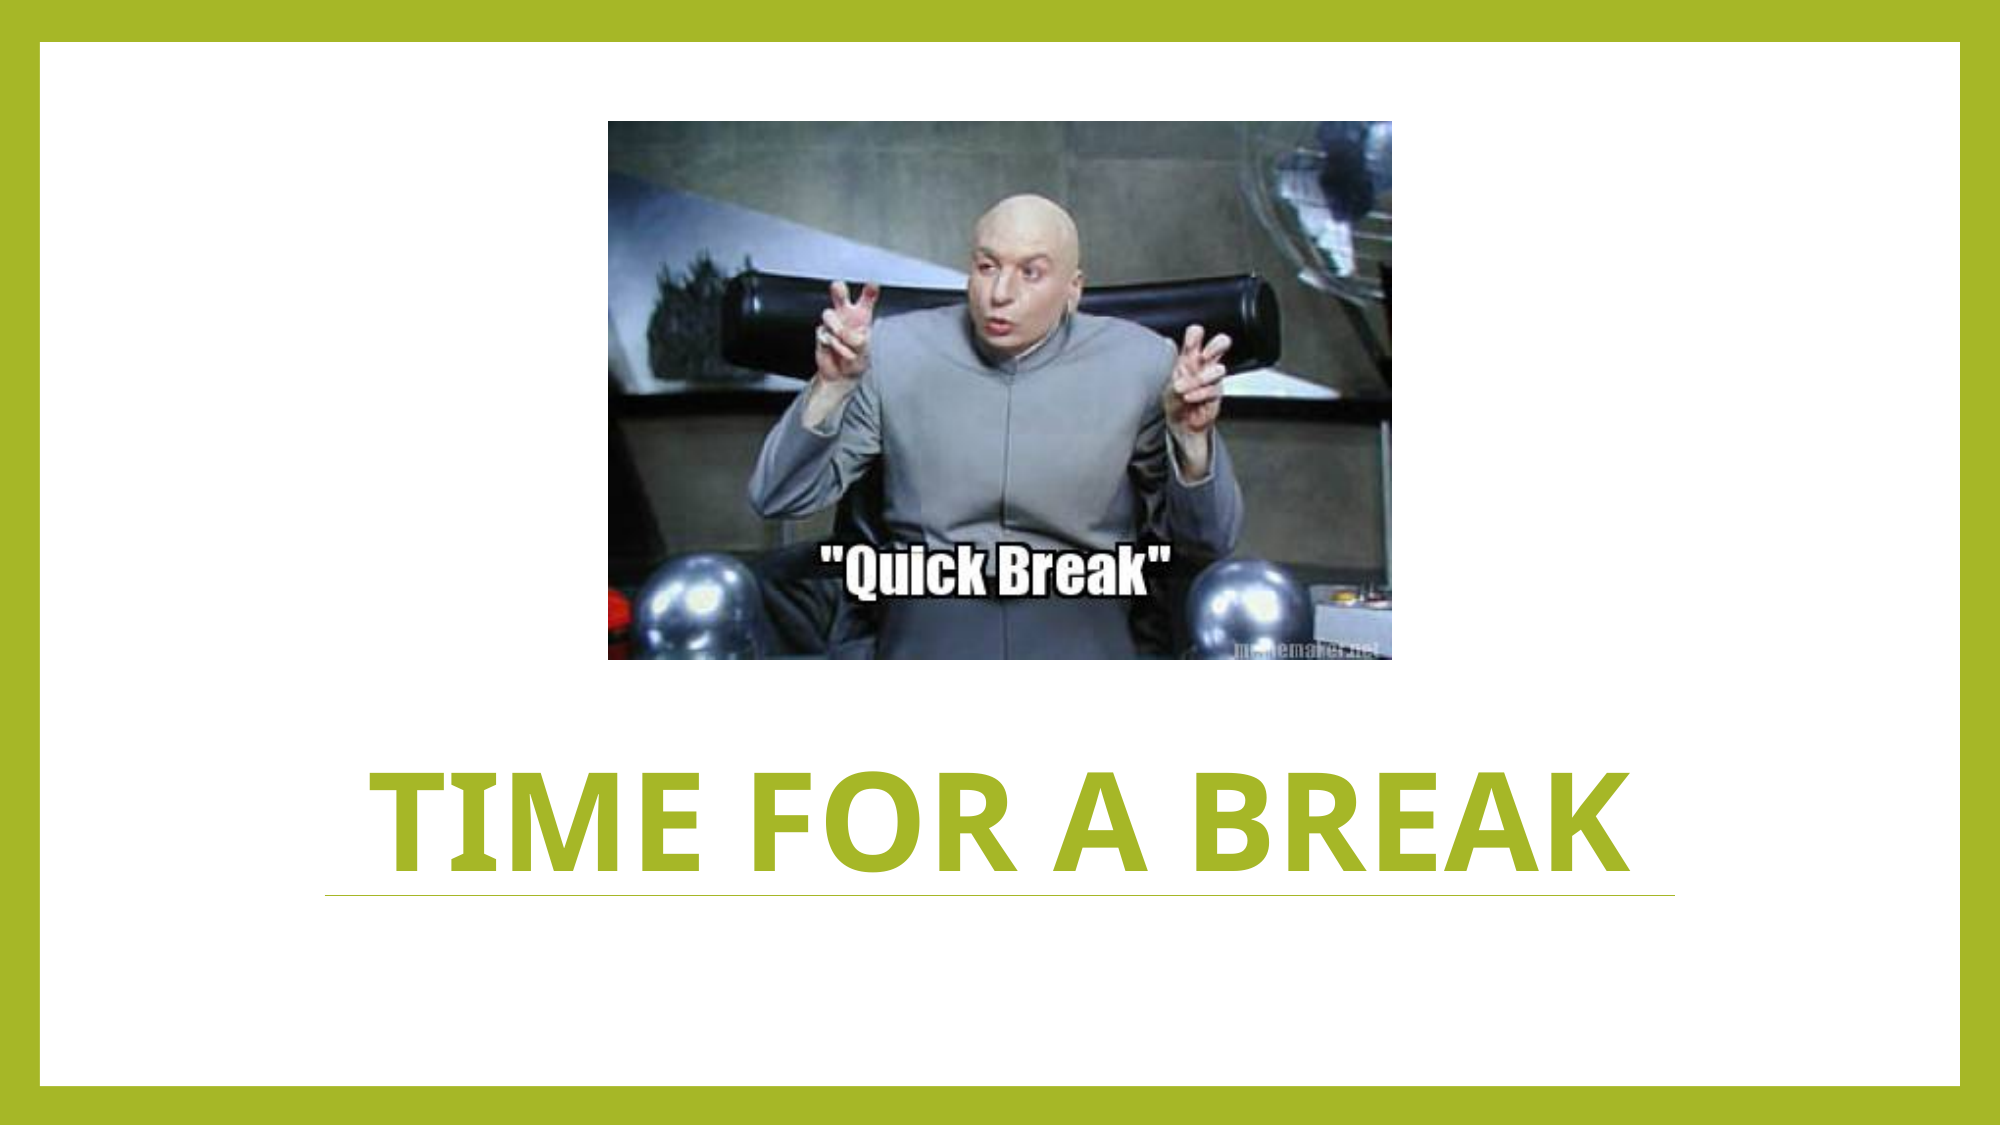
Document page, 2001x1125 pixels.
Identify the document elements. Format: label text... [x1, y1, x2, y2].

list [608, 121, 1392, 660]
text_box [0, 0, 2000, 1125]
text_box [38, 41, 1961, 1088]
title Time for a break [182, 690, 1818, 908]
